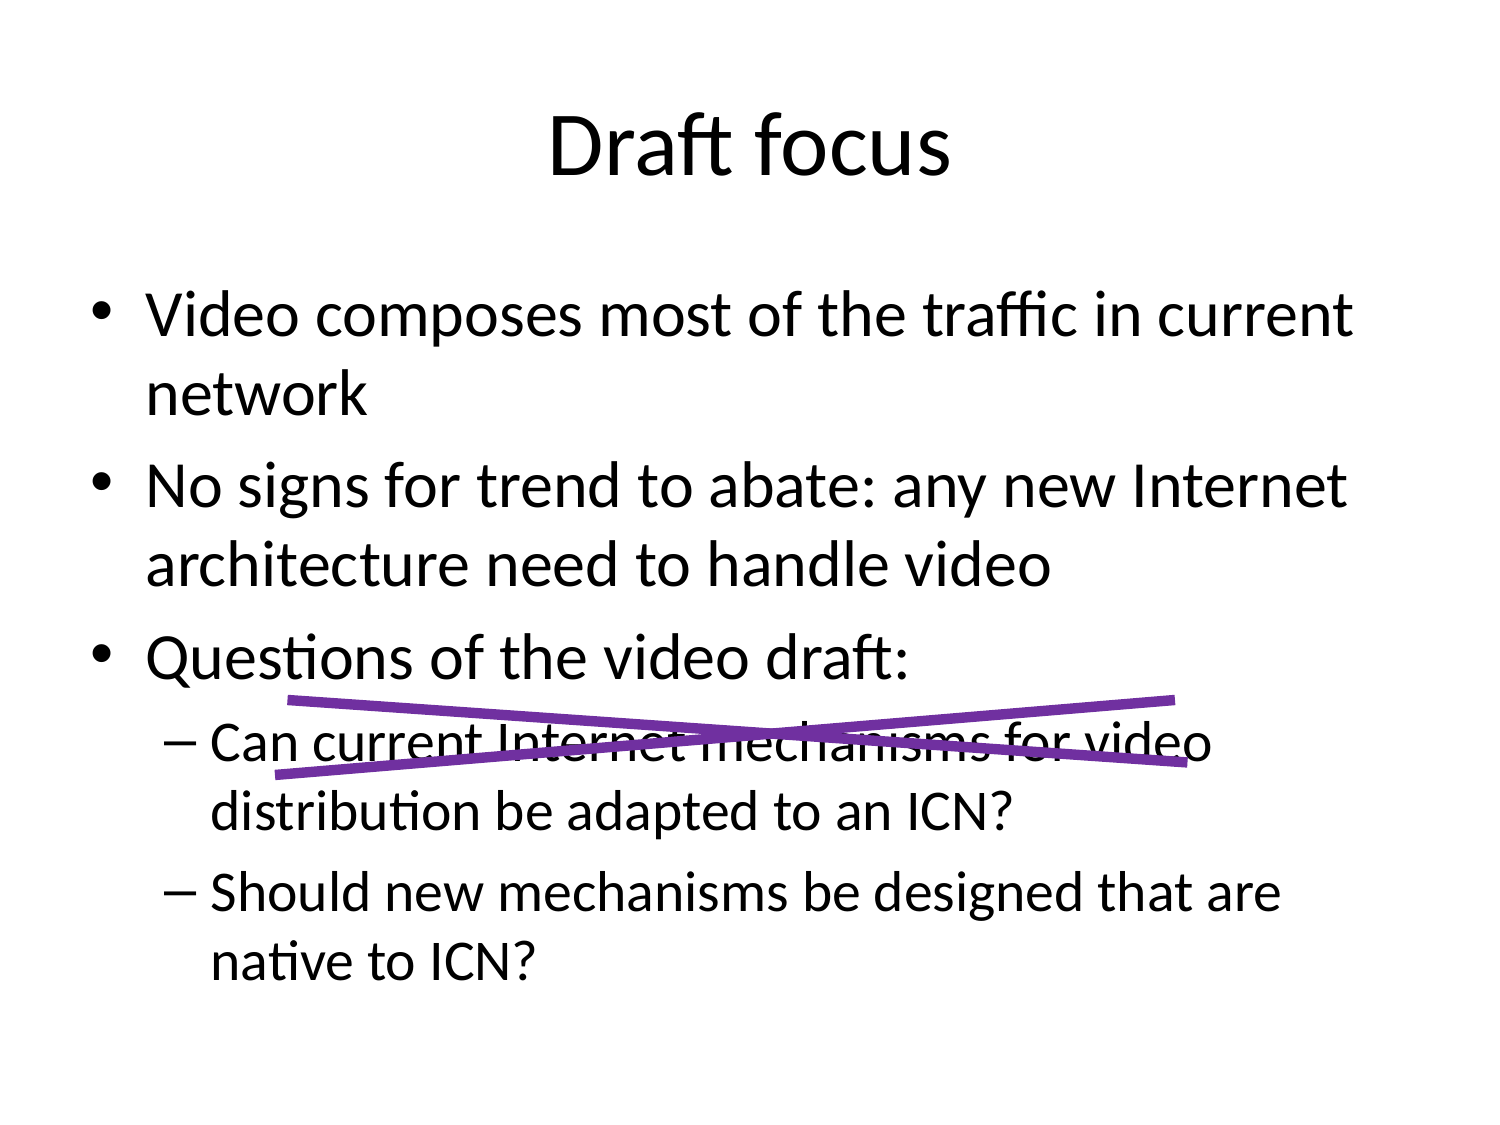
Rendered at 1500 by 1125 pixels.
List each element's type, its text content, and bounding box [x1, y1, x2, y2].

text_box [274, 699, 1188, 776]
title Draft focus [75, 45, 1425, 233]
list Video composes most of the traffic in current network No signs for trend to abate: any new Internet architecture need to handle video Questions of the video draft: Can current Internet mechanisms for video distribution be adapted to an ICN? Should new mechanisms be designed that are native to ICN? [75, 262, 1425, 1005]
